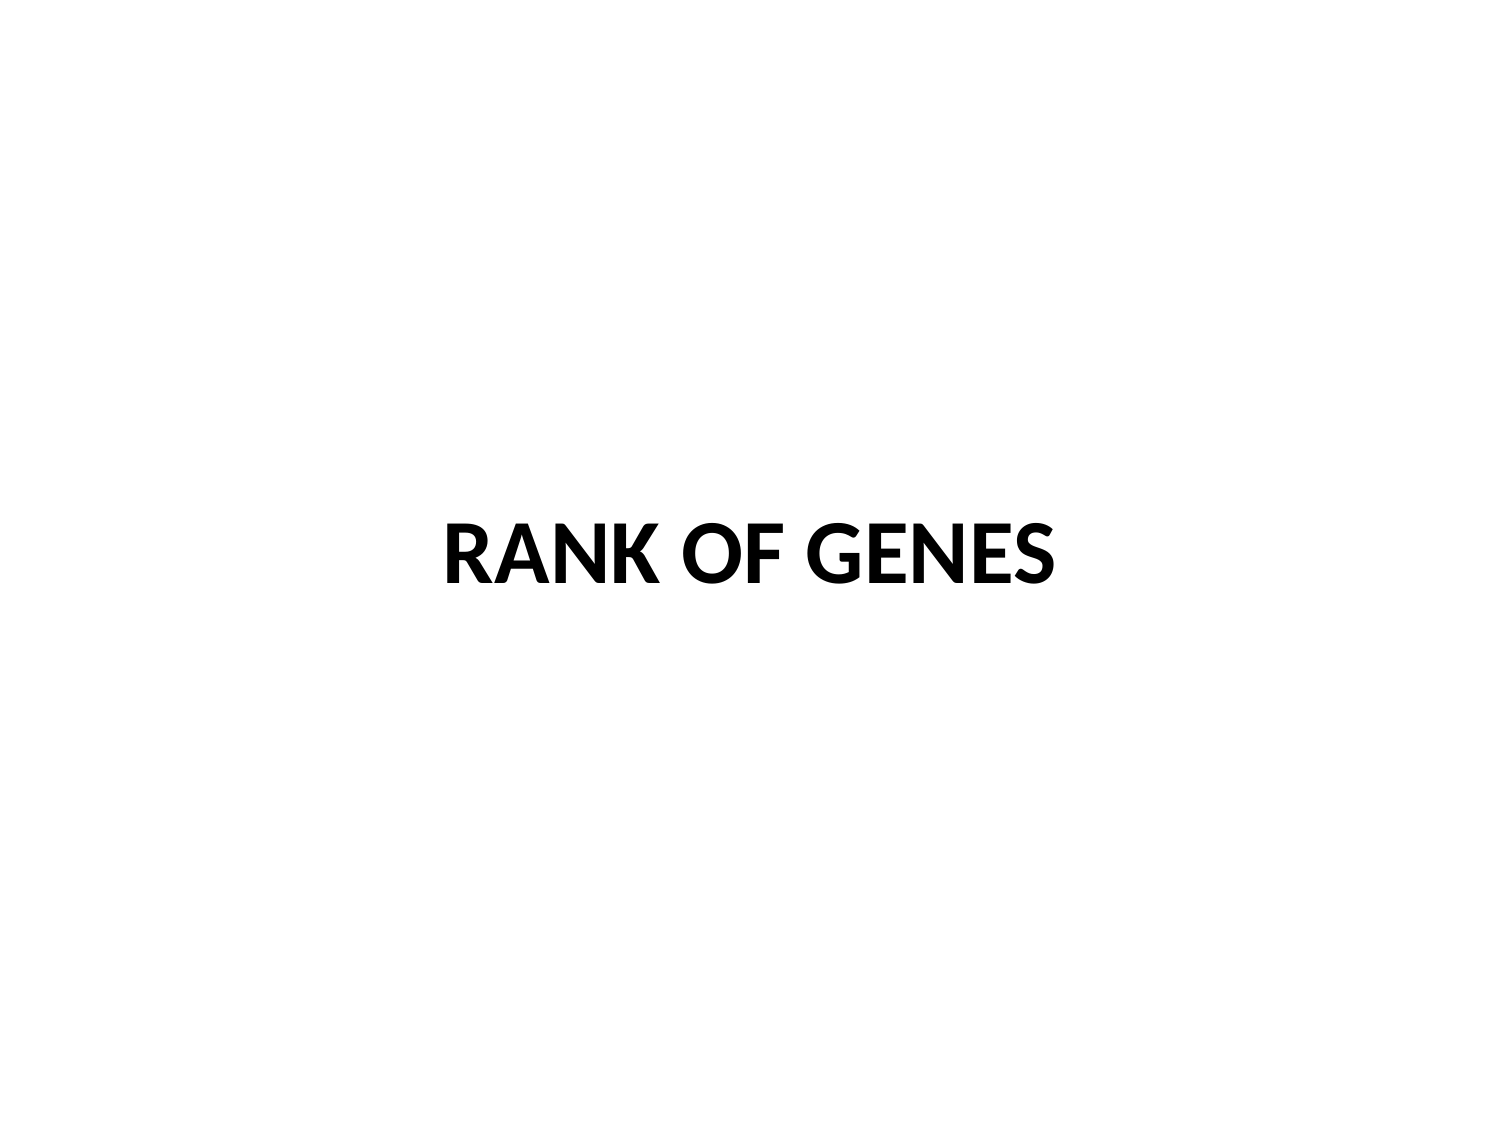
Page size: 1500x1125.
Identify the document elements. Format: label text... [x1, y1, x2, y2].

title RANK OF GENES [75, 45, 1425, 1049]
